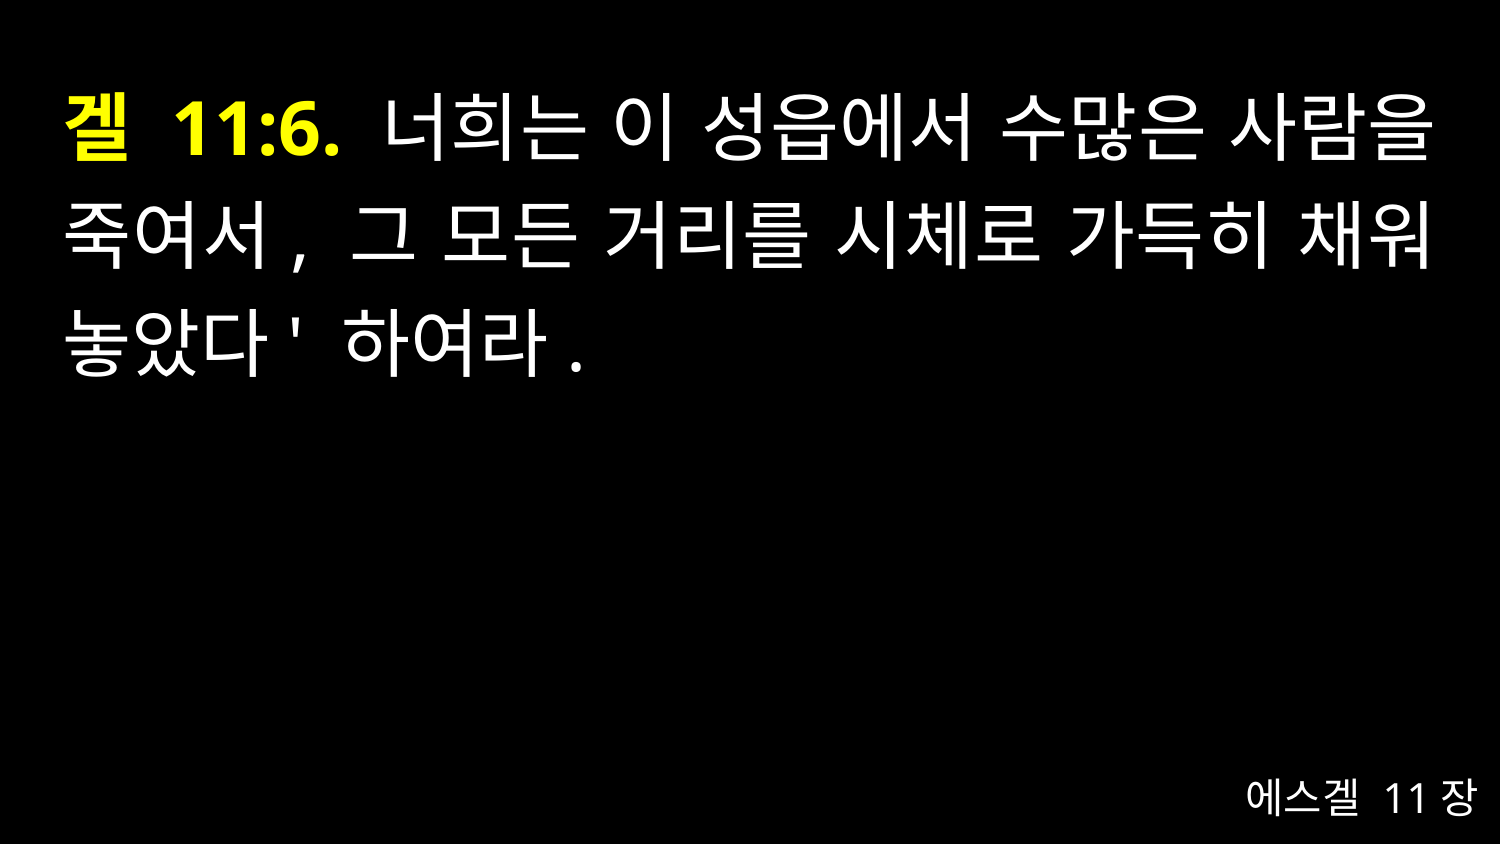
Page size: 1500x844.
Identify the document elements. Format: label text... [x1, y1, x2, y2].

title 겔 11:6. 너희는 이 성읍에서 수많은 사람을 죽여서, 그 모든 거리를 시체로 가득히 채워 놓았다' 하여라. [0, 0, 1500, 844]
subtitle 에스겔 11장 [916, 770, 1500, 844]
